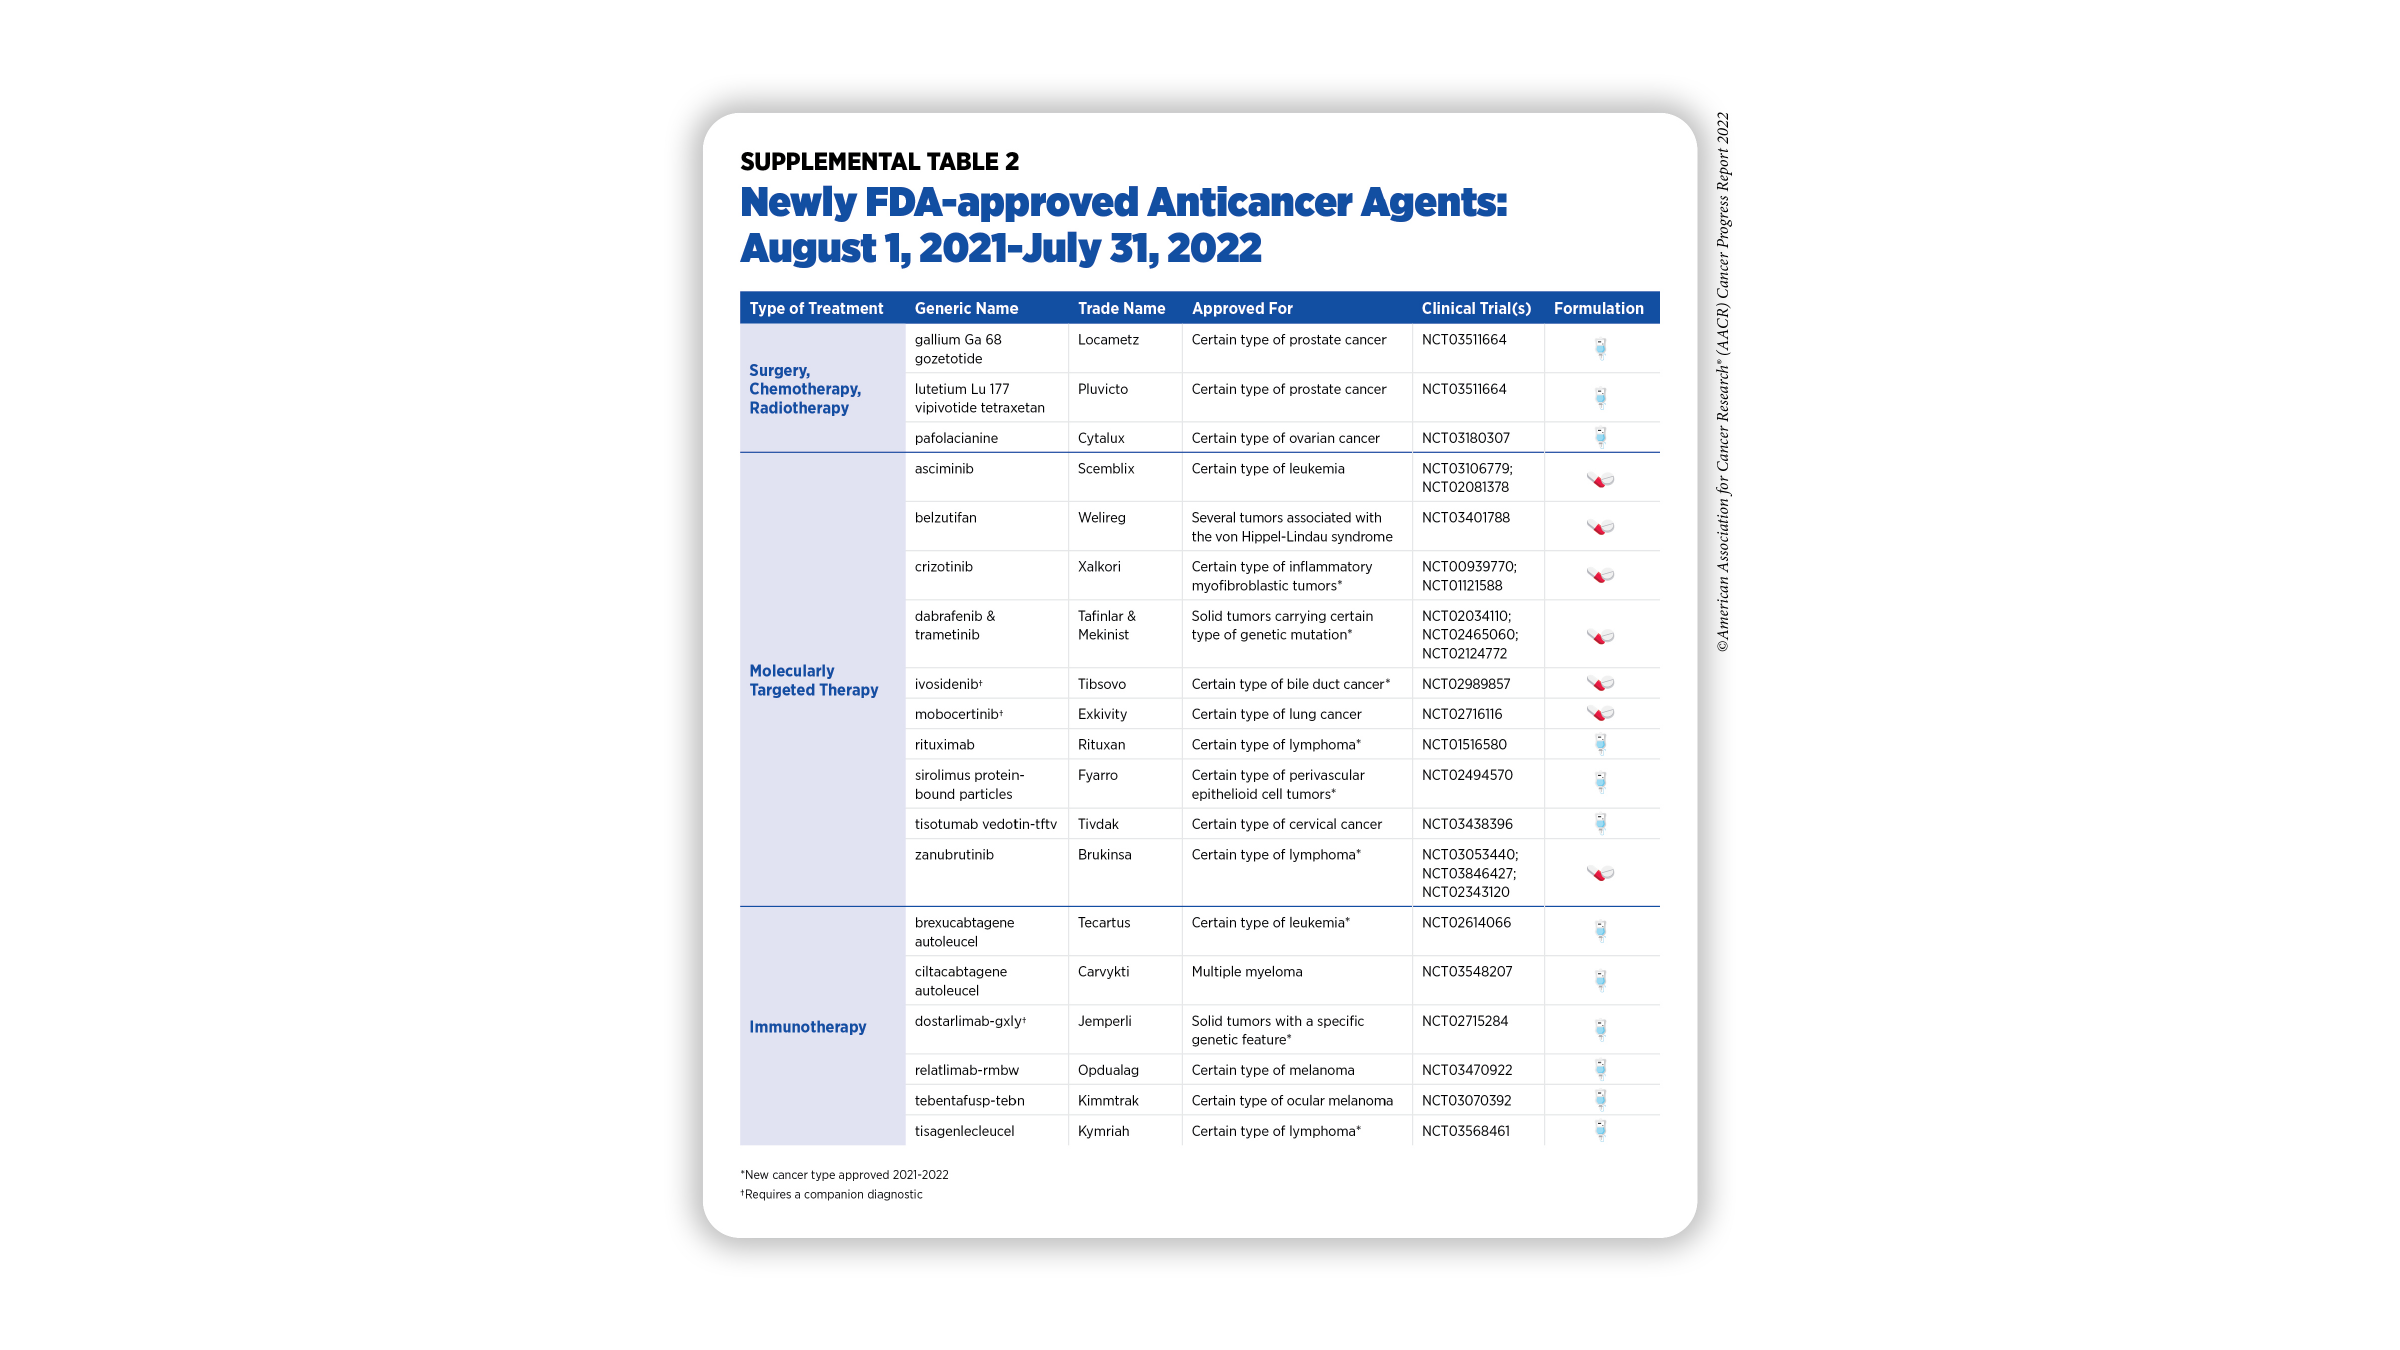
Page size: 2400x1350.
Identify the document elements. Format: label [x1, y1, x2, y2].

picture [646, 56, 1754, 1294]
